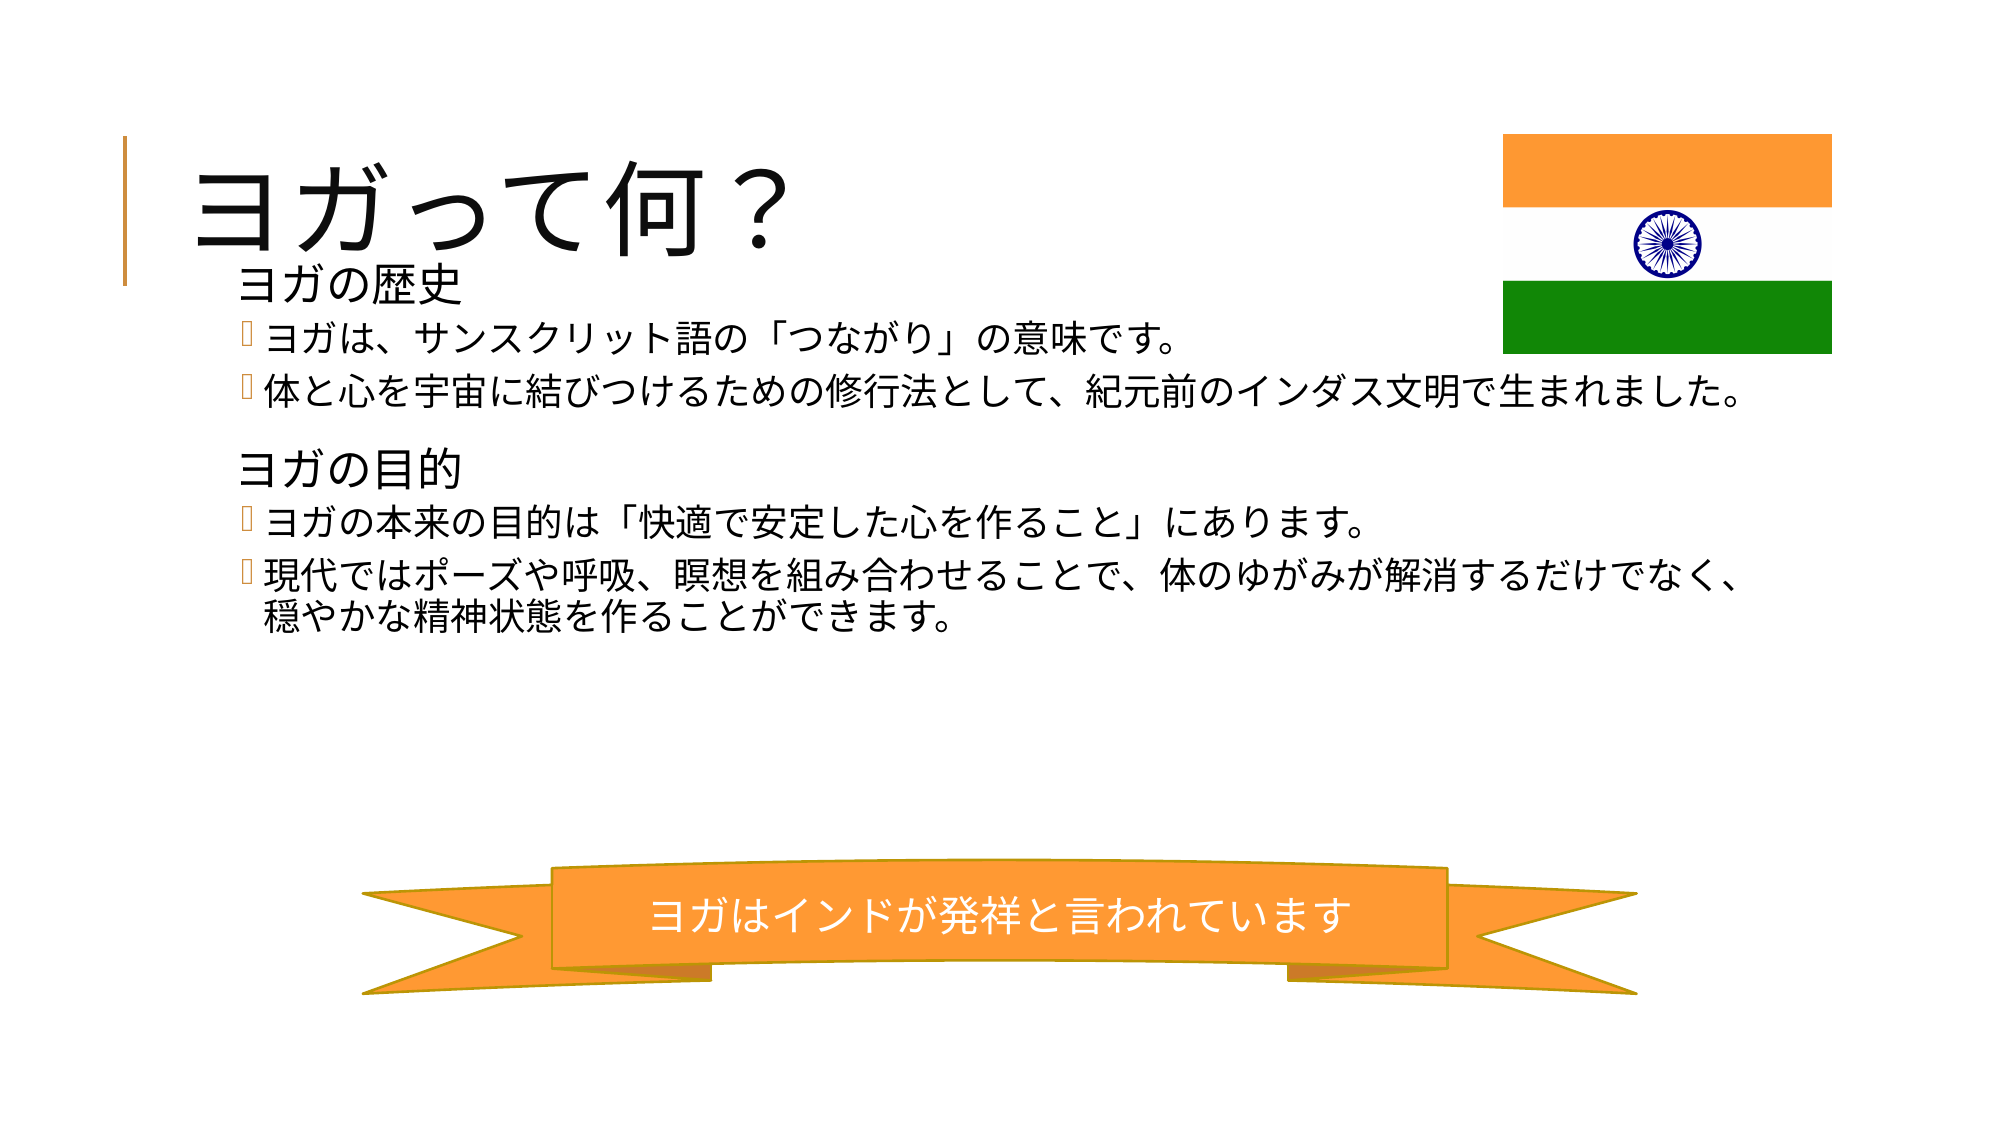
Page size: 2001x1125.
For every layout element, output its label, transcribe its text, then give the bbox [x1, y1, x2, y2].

picture [1503, 134, 1832, 354]
title ヨガって何？ [168, 96, 1763, 342]
text_box ヨガはインドが発祥と言われています [361, 858, 1638, 996]
list ヨガの歴史 ヨガは、サンスクリット語の「つながり」の意味です。 体と心を宇宙に結びつけるための修行法として、紀元前のインダス文明で生まれました。 ヨガの目的 ヨガの本来の目的は「快適で安定した心を作ること」にあります。 現代ではポーズや呼吸、瞑想を組み合わせることで、体のゆがみが解消するだけでなく、穏やかな精神状態を作ることができます。 [212, 254, 1788, 927]
